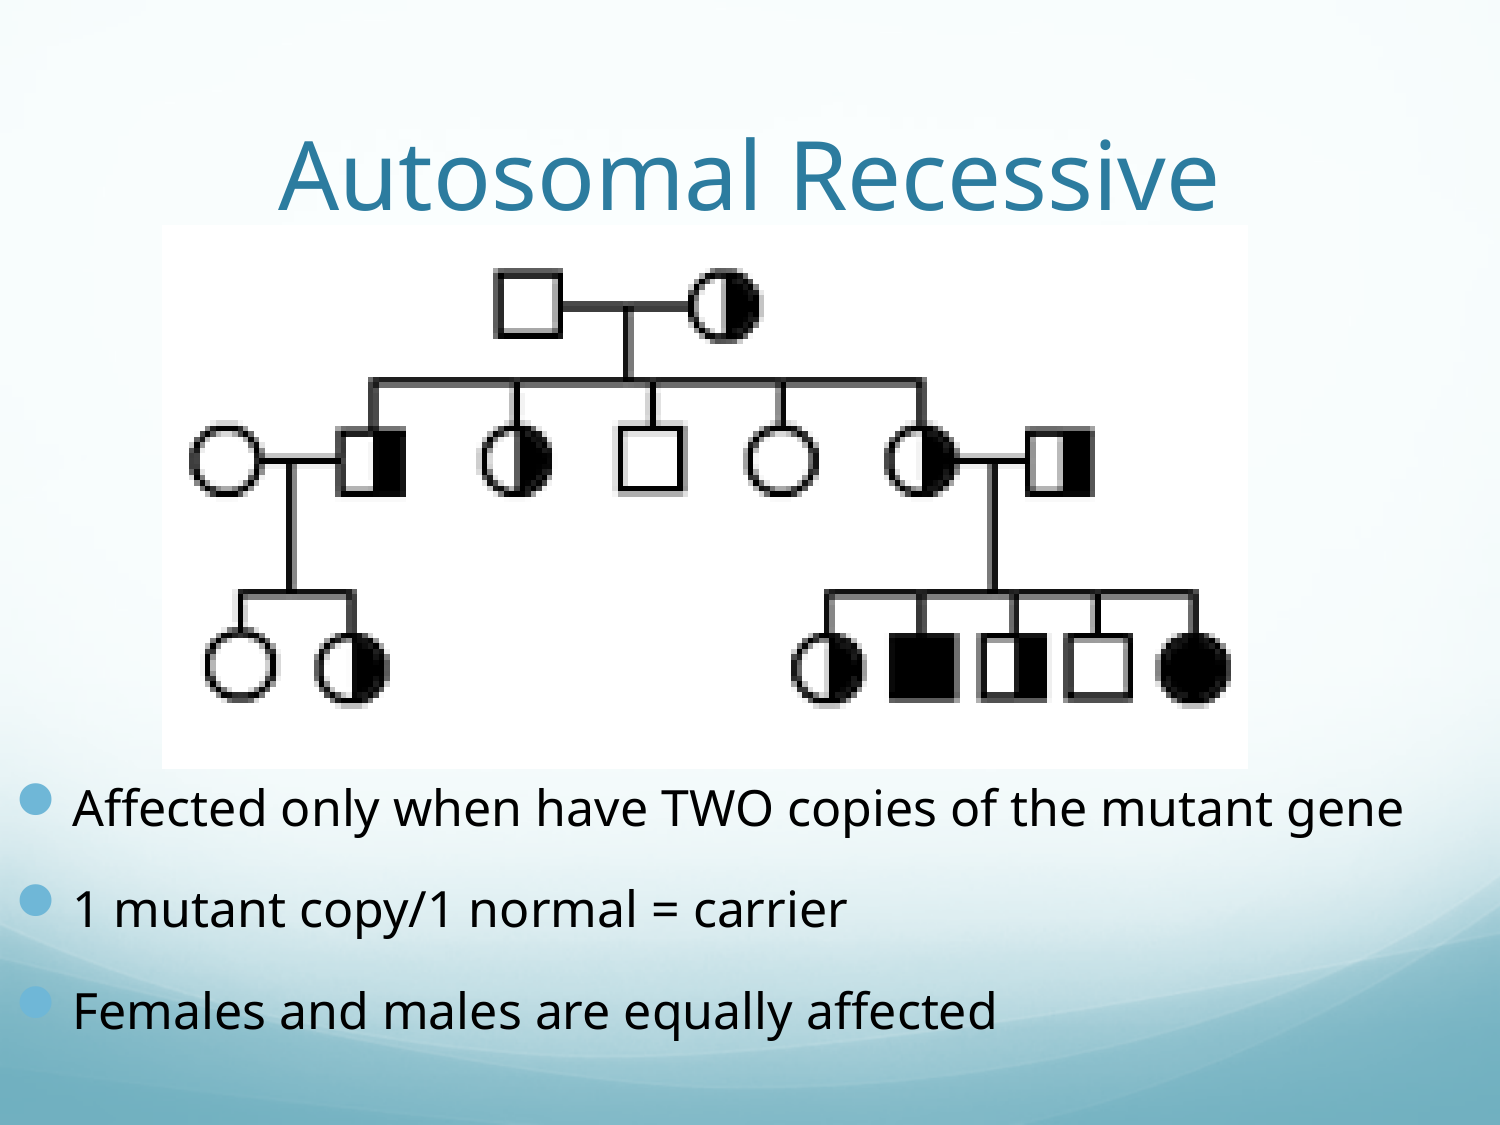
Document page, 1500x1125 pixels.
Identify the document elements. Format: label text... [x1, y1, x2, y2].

title Autosomal Recessive [90, 17, 1410, 237]
picture [161, 225, 1248, 770]
list Affected only when have TWO copies of the mutant gene 1 mutant copy/1 normal = carrier Females and males are equally affected [0, 768, 1500, 1088]
